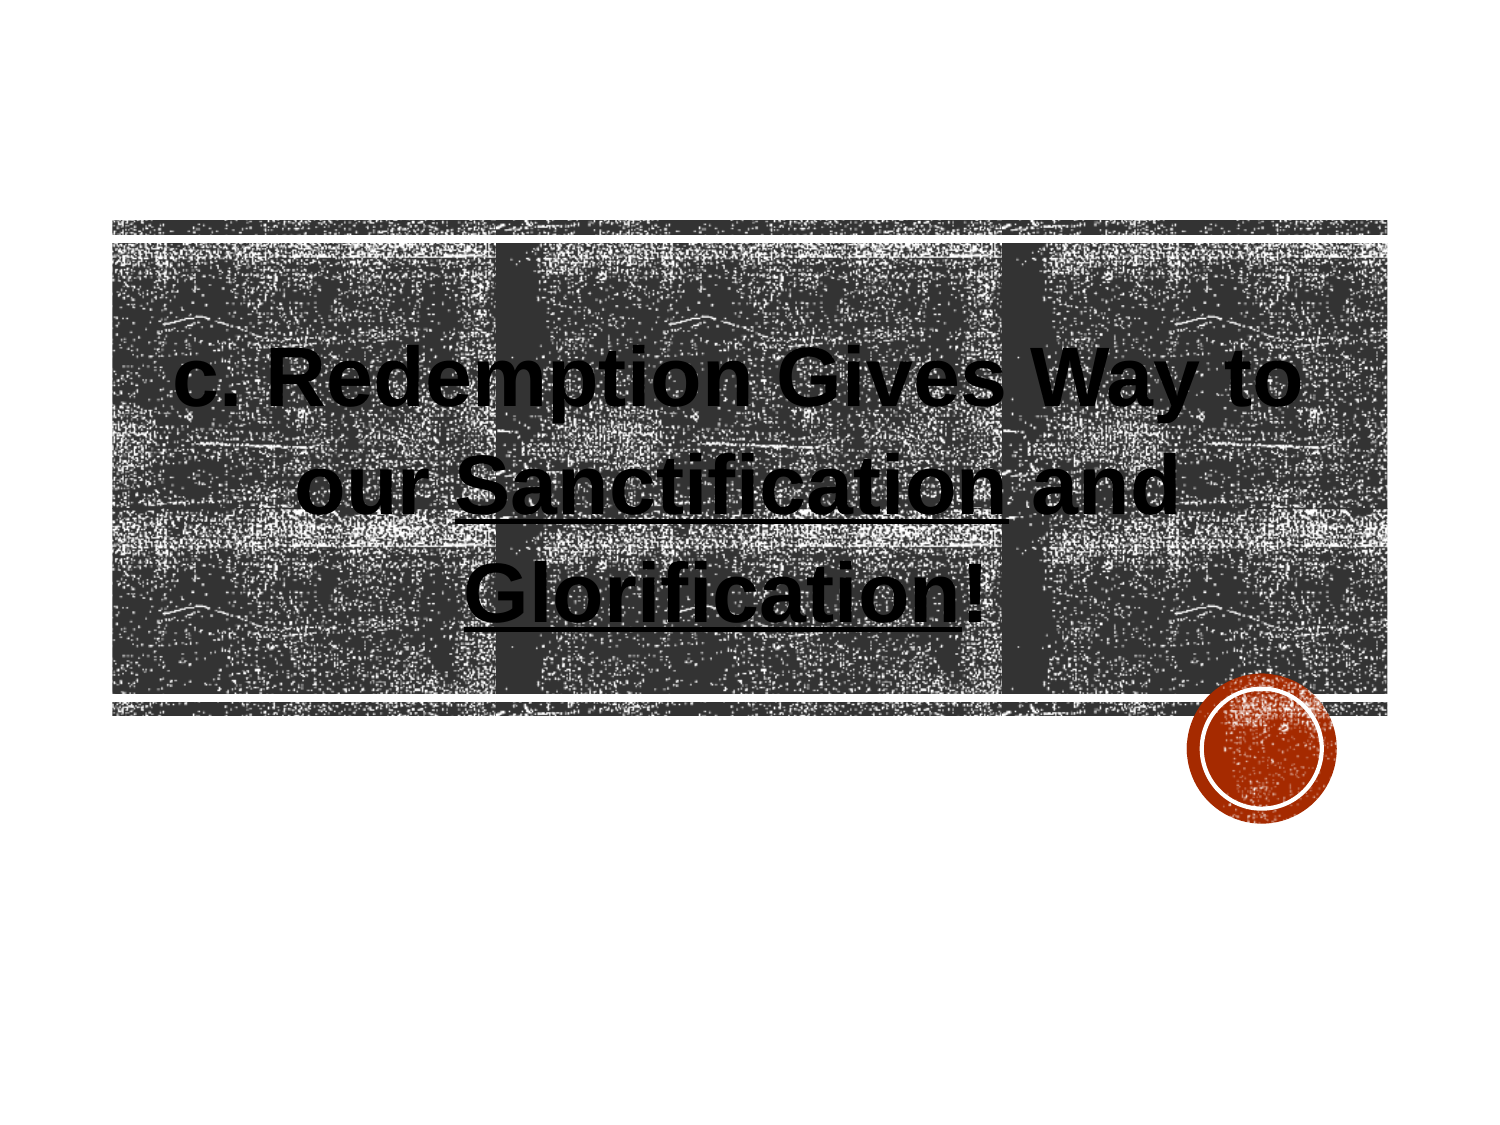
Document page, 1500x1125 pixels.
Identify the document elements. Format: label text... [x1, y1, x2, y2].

text_box c. Redemption Gives Way to our Sanctification and Glorification! [106, 307, 1371, 647]
